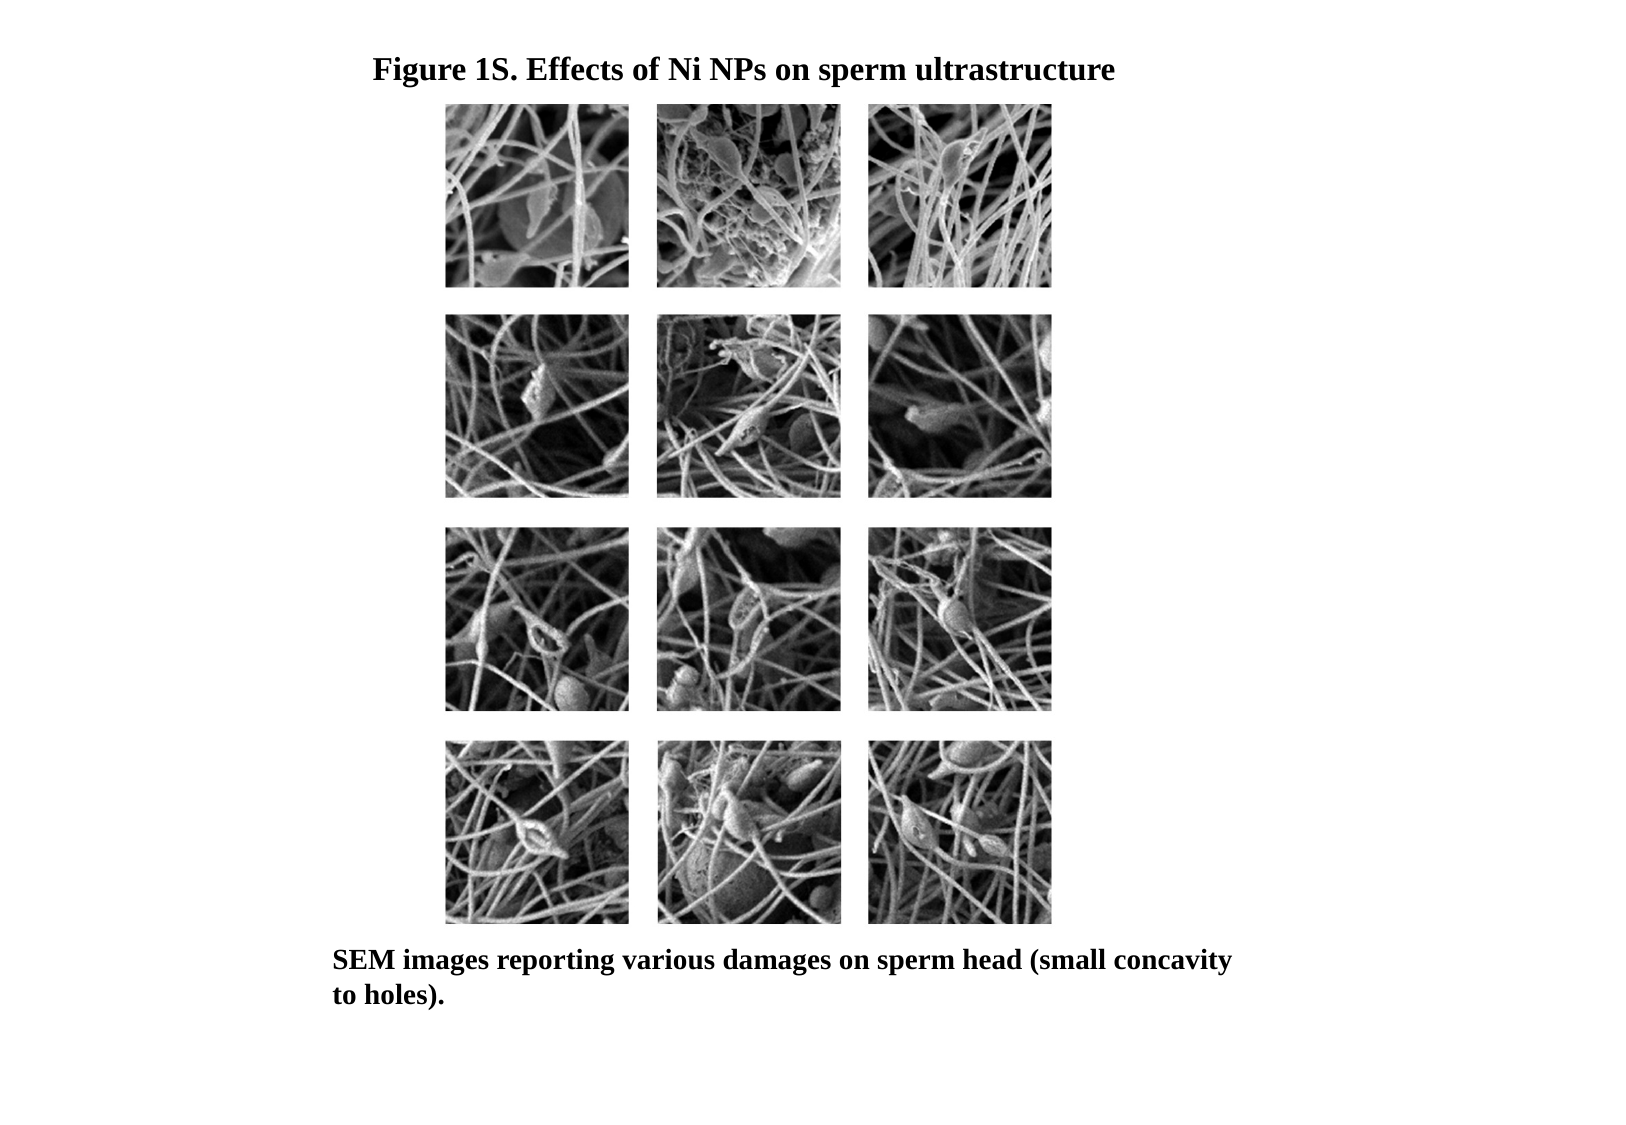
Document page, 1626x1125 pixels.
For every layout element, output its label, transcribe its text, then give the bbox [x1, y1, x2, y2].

picture [436, 94, 1064, 933]
text_box Figure 1S. Effects of Ni NPs on sperm ultrastructure [357, 39, 1178, 95]
text_box SEM images reporting various damages on sperm head (small concavity to holes). [317, 932, 1272, 1053]
